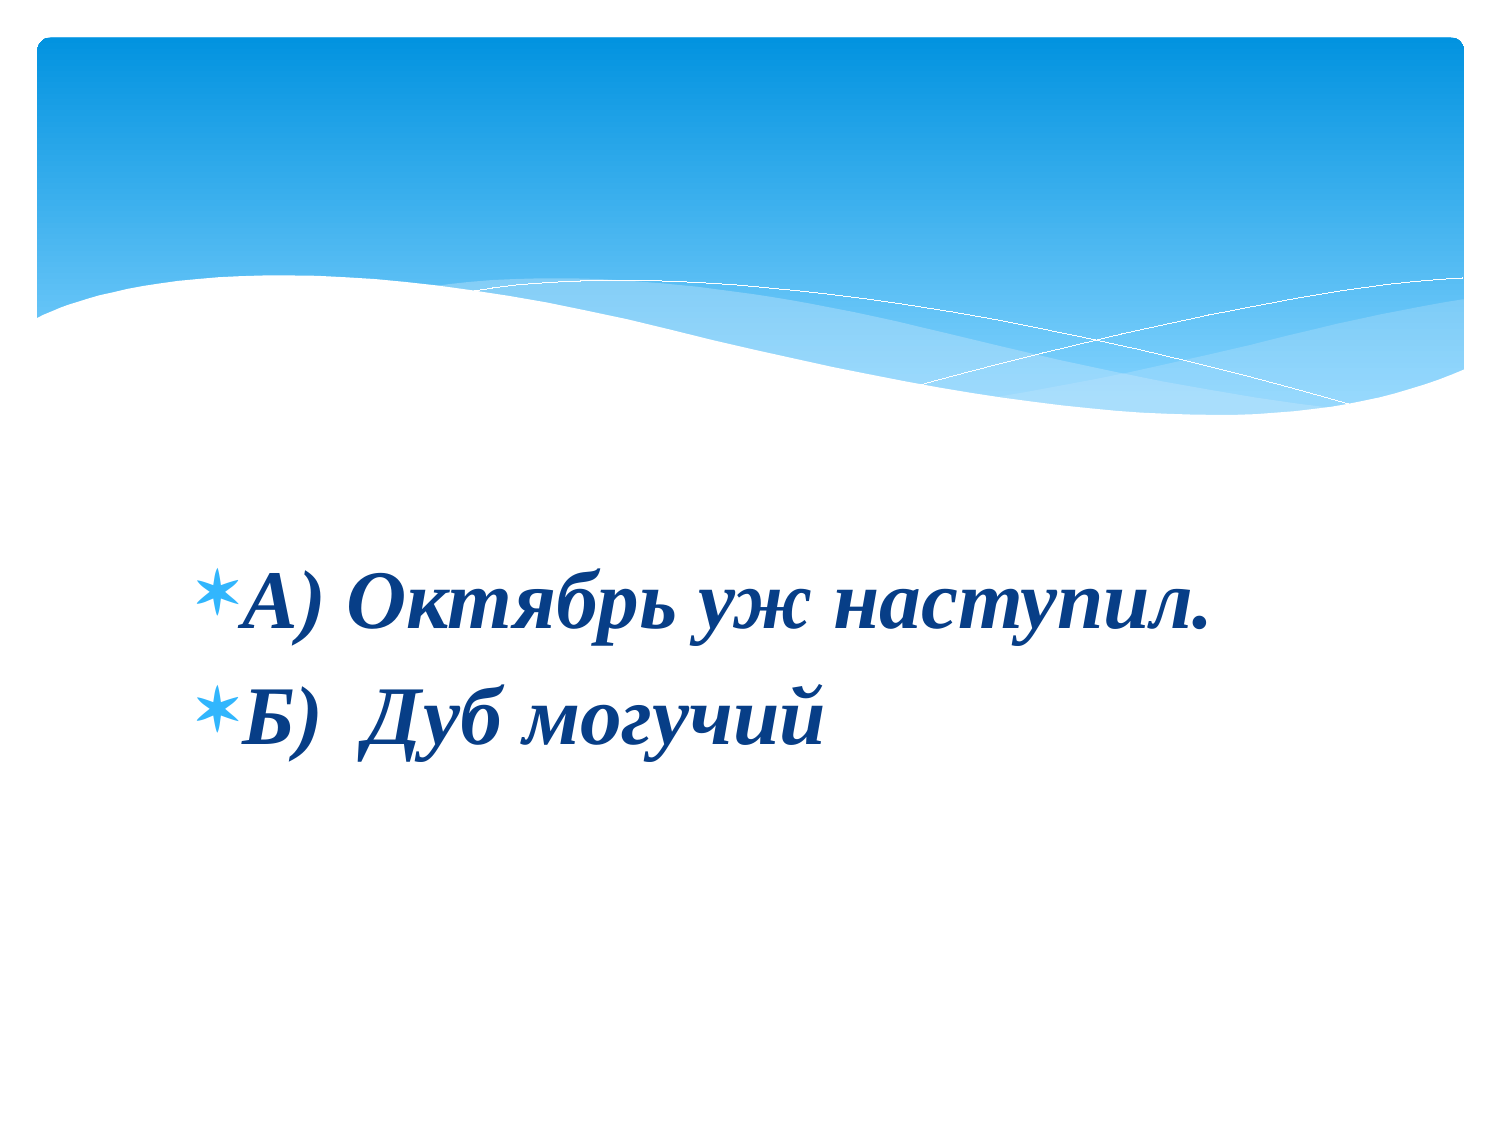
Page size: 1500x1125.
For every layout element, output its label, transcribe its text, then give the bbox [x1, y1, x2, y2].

list А) Октябрь уж наступил. Б) Дуб могучий [183, 420, 1359, 1005]
